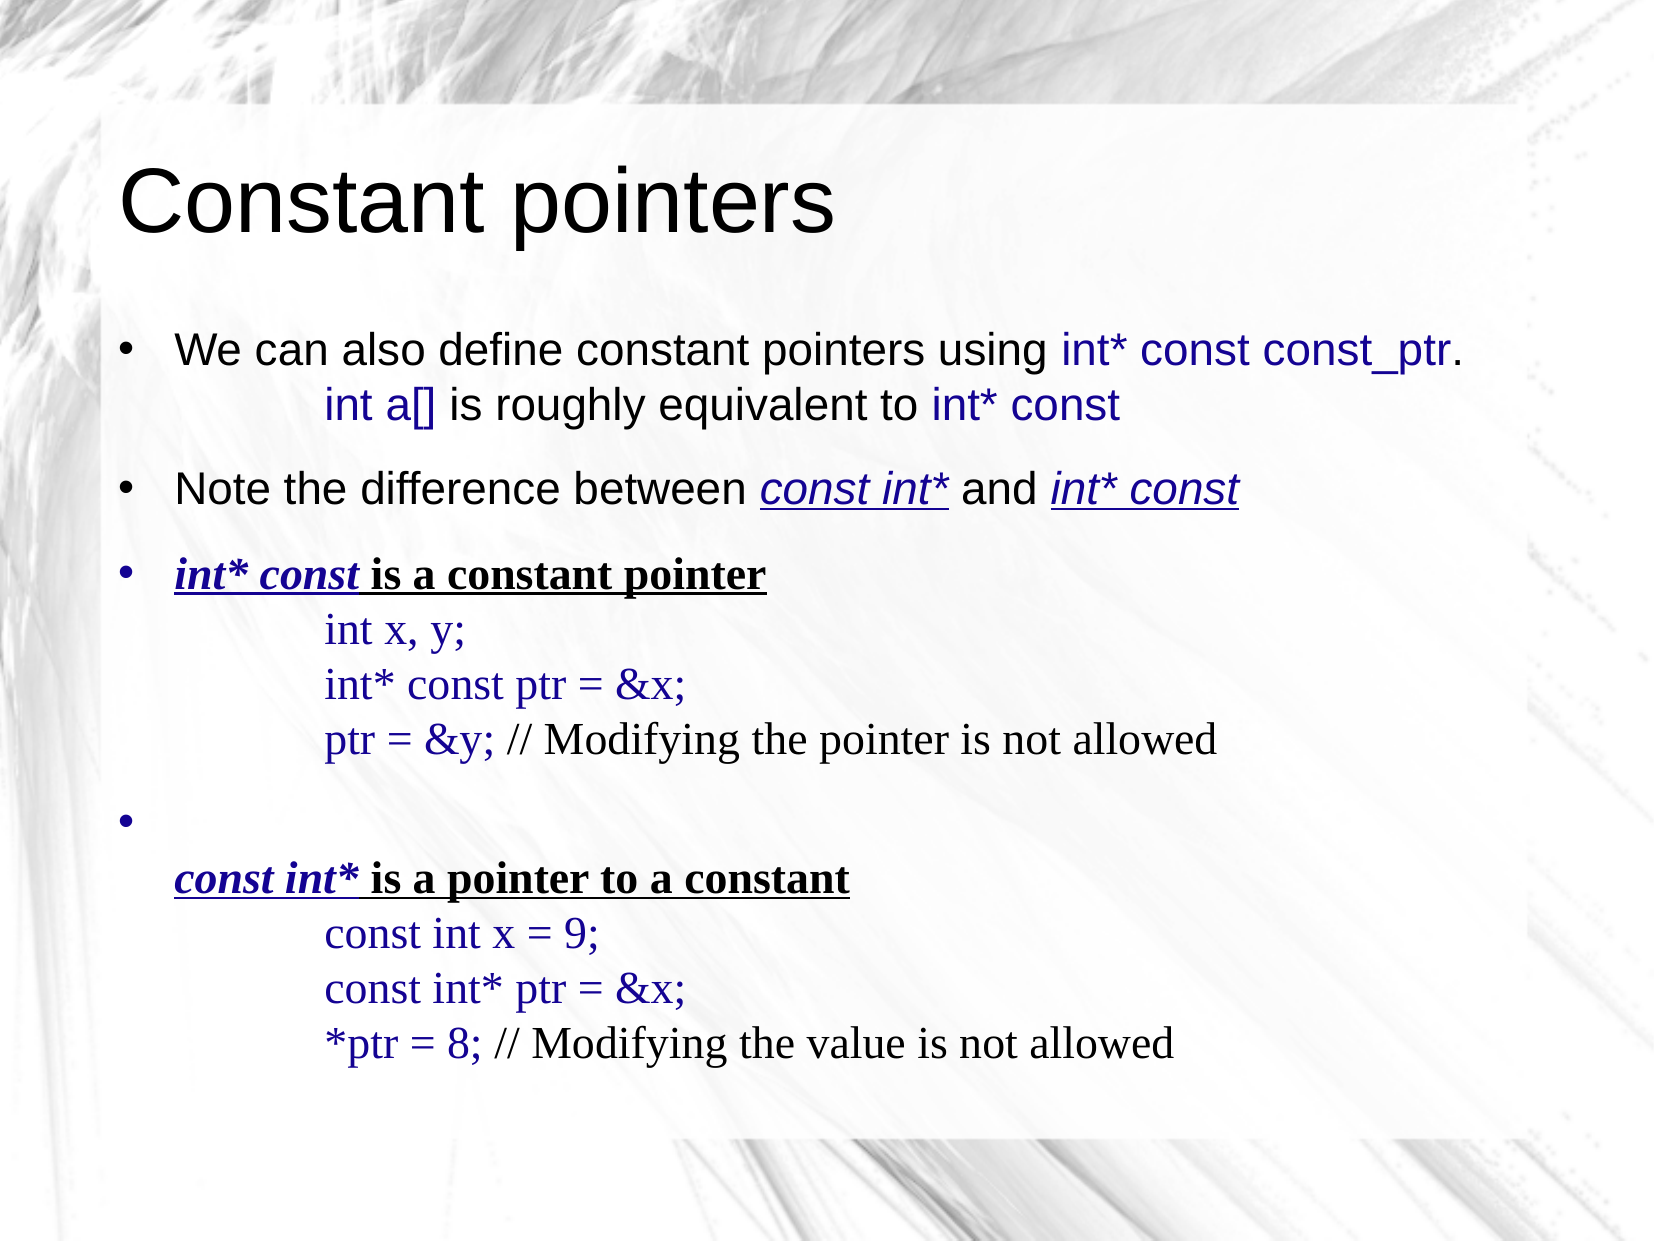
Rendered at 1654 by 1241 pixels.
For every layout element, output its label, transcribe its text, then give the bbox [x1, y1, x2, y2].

title Constant pointers [118, 93, 1506, 299]
picture [0, 0, 1654, 1241]
list We can also define constant pointers using int* const const_ptr. int a[] is roughly equivalent to int* const Note the difference between const int* and int* const int* const is a constant pointer int x, y; int* const ptr = &x; ptr = &y; // Modifying the pointer is not allowed const int* is a pointer to a constant const int x = 9; const int* ptr = &x; *ptr = 8; // Modifying the value is not allowed [118, 319, 1571, 1109]
